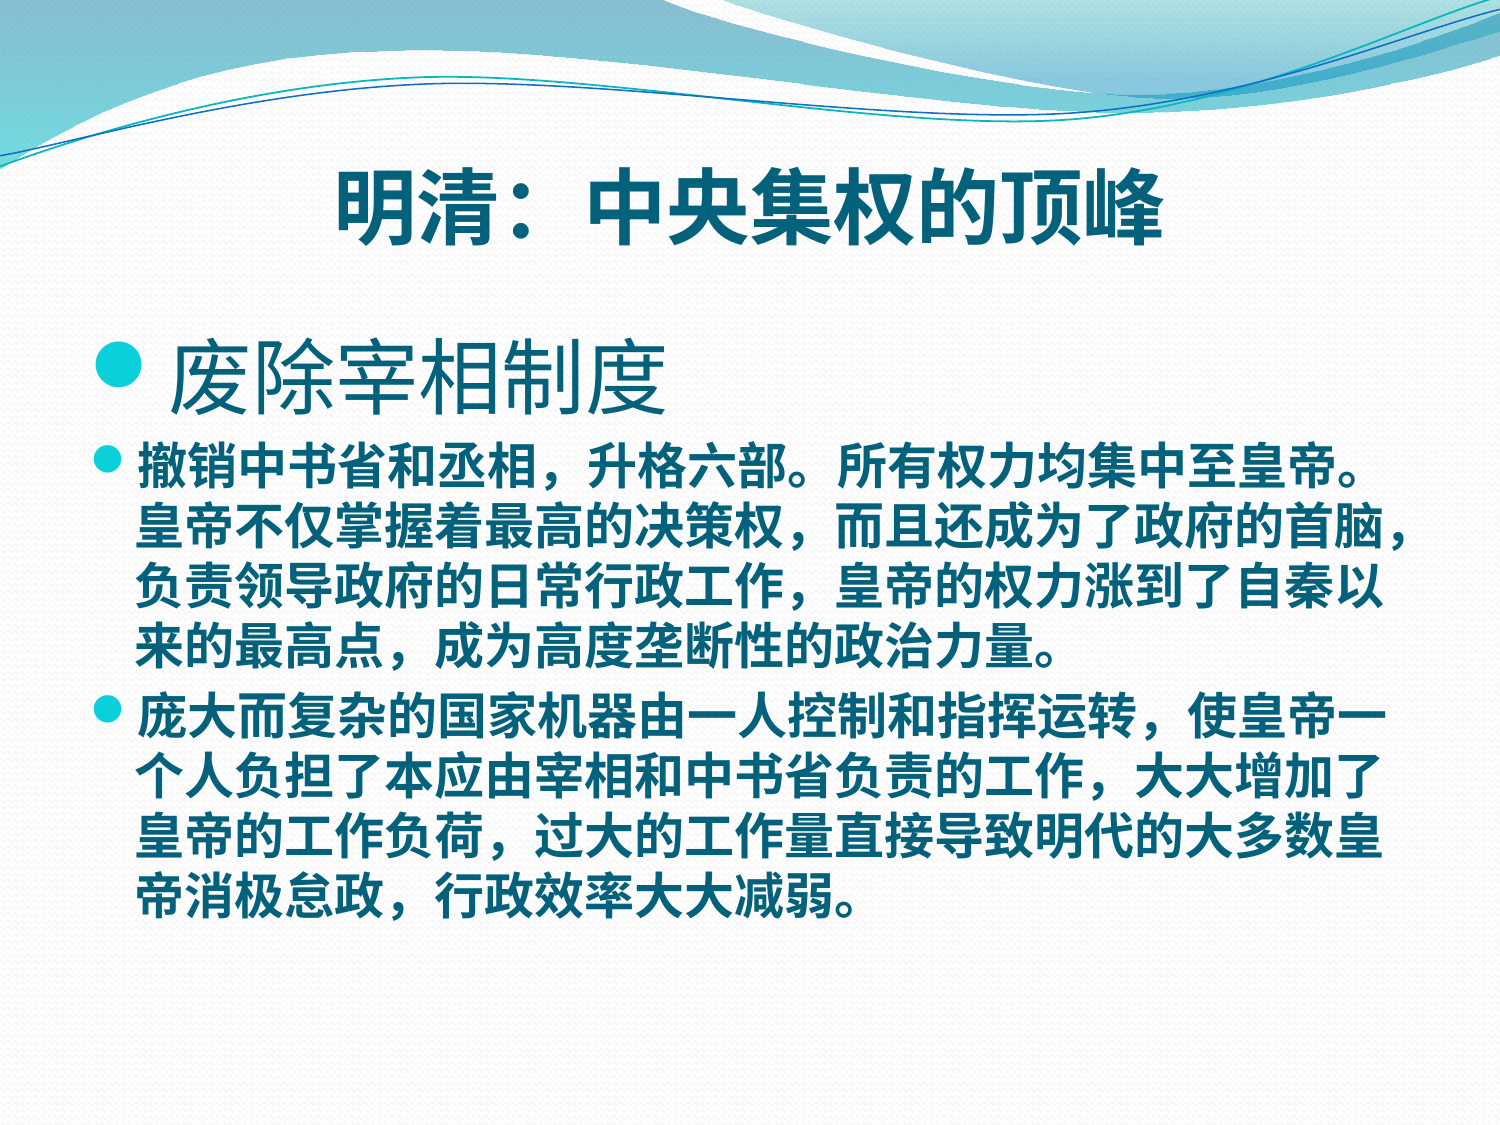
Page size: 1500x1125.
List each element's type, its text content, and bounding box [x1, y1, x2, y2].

list 废除宰相制度 撤销中书省和丞相，升格六部。所有权力均集中至皇帝。皇帝不仅掌握着最高的决策权，而且还成为了政府的首脑，负责领导政府的日常行政工作，皇帝的权力涨到了自秦以来的最高点，成为高度垄断性的政治力量。 庞大而复杂的国家机器由一人控制和指挥运转，使皇帝一个人负担了本应由宰相和中书省负责的工作，大大增加了皇帝的工作负荷，过大的工作量直接导致明代的大多数皇帝消极怠政，行政效率大大减弱。 [75, 317, 1425, 1038]
title 明清：中央集权的顶峰 [75, 115, 1425, 256]
